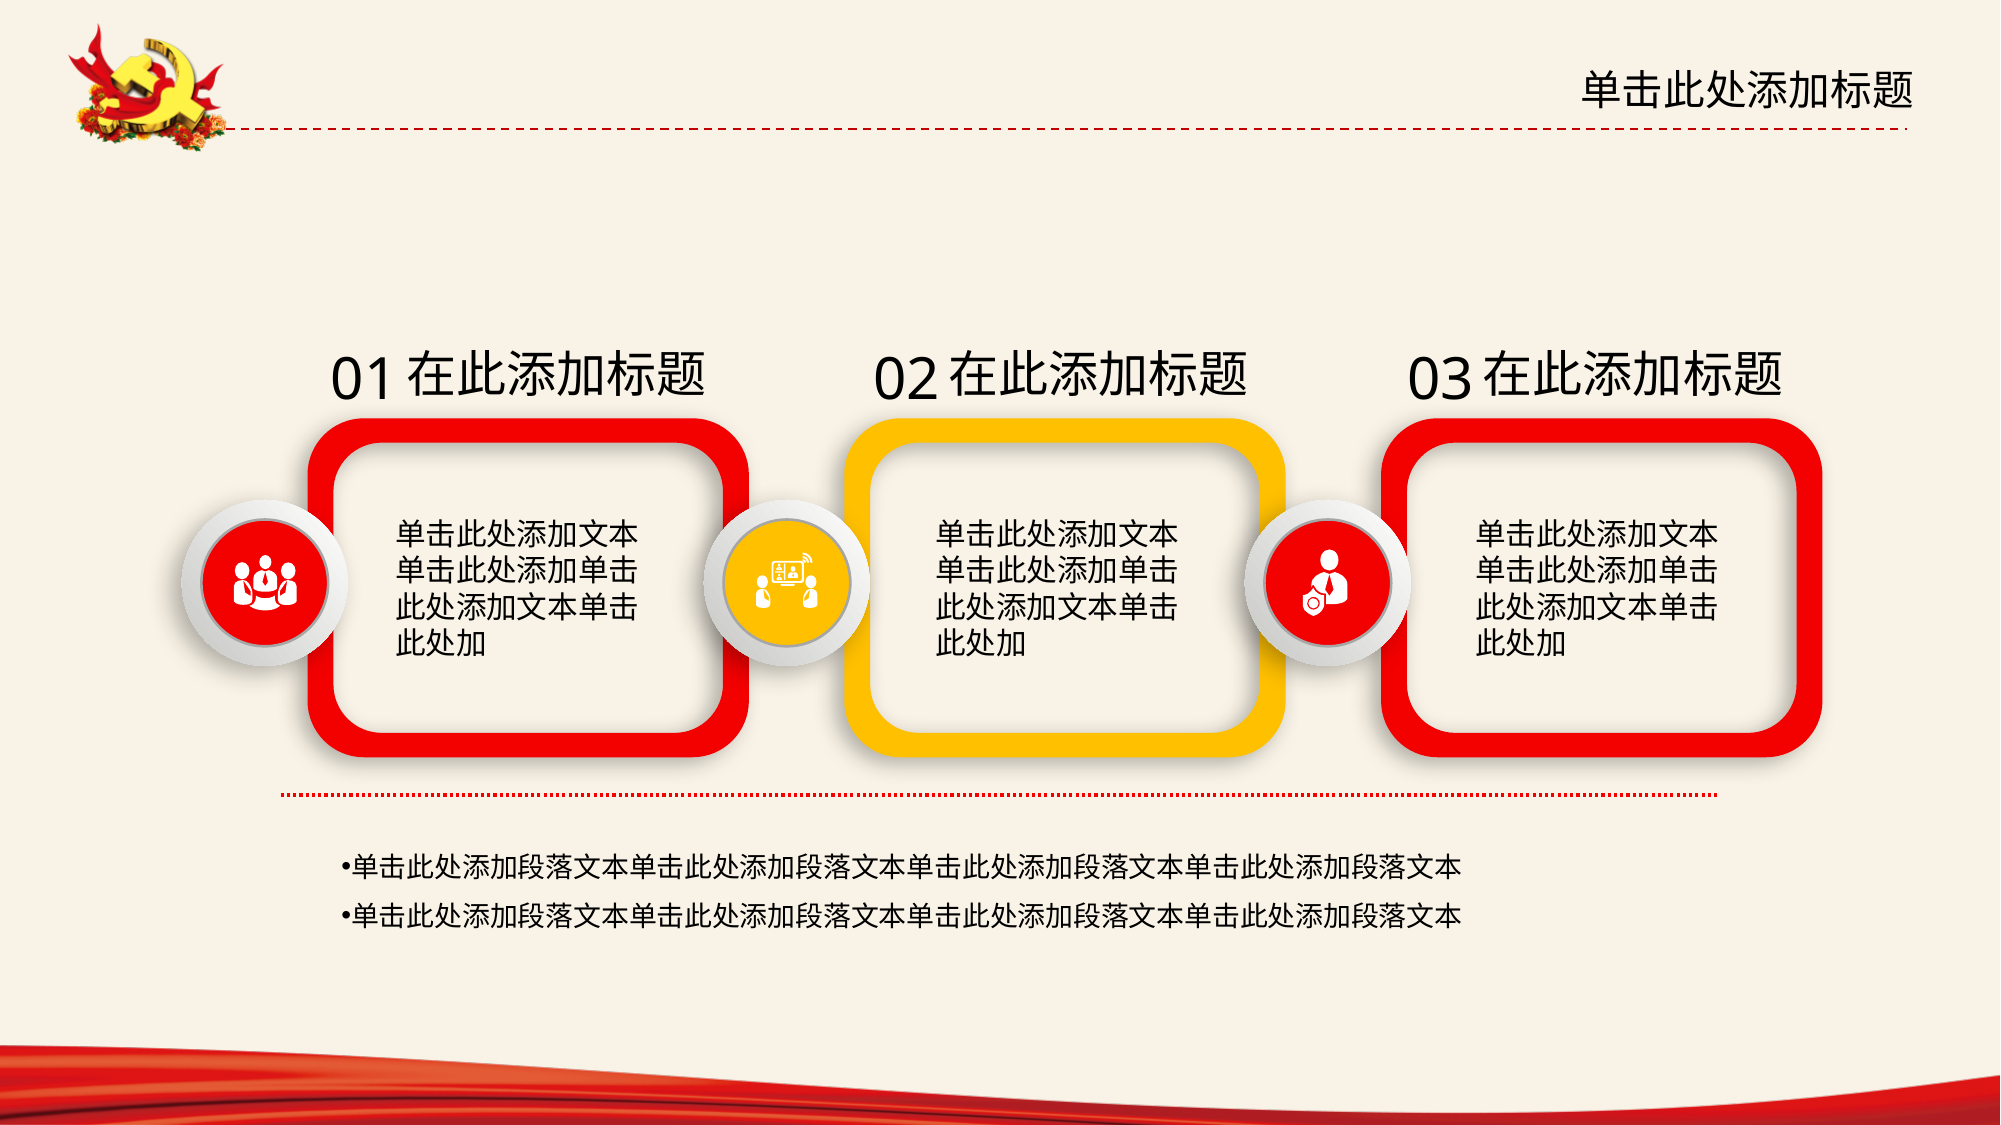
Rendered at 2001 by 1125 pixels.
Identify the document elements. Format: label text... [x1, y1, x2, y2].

picture [68, 23, 227, 152]
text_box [1244, 499, 1411, 666]
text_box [1356, 333, 1811, 420]
text_box [306, 666, 750, 759]
text_box 单击此处添加文本单击此处添加单击此处添加文本单击此处加 [379, 507, 666, 669]
text_box [306, 420, 750, 499]
title 单击此处添加标题 [1565, 52, 1959, 132]
text_box [1380, 420, 1824, 759]
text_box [181, 499, 348, 666]
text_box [822, 333, 1277, 420]
text_box 单击此处添加文本单击此处添加单击此处添加文本单击此处加 [920, 507, 1206, 669]
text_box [756, 552, 818, 608]
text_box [279, 333, 734, 420]
text_box 单击此处添加文本单击此处添加单击此处添加文本单击此处加 [1459, 507, 1746, 669]
text_box 单击此处添加段落文本单击此处添加段落文本单击此处添加段落文本单击此处添加段落文本 单击此处添加段落文本单击此处添加段落文本单击此处添加段落文本单击此处添加段落文本 [326, 842, 1642, 989]
text_box [843, 420, 1287, 559]
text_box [1302, 549, 1348, 616]
text_box [843, 622, 1287, 759]
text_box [703, 499, 870, 666]
picture [0, 997, 2000, 1125]
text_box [233, 554, 297, 611]
